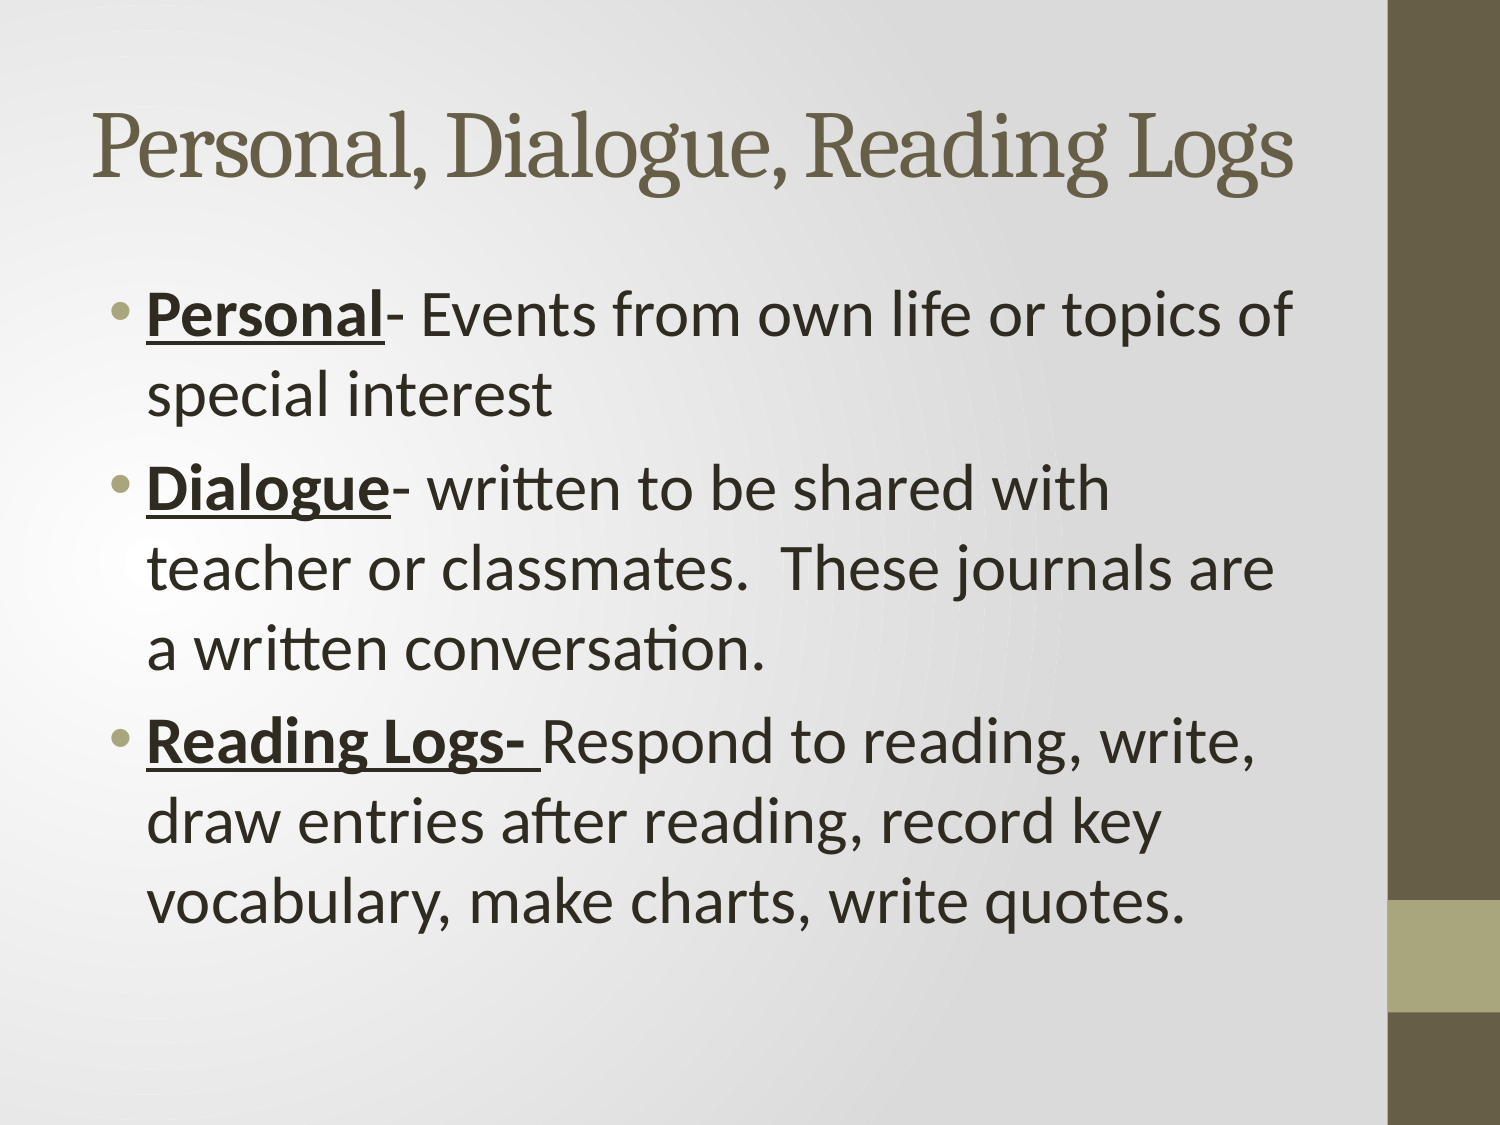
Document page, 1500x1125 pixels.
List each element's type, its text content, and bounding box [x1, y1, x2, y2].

list Personal- Events from own life or topics of special interest Dialogue- written to be shared with teacher or classmates. These journals are a written conversation. Reading Logs- Respond to reading, write, draw entries after reading, record key vocabulary, make charts, write quotes. [75, 262, 1325, 1050]
title Personal, Dialogue, Reading Logs [75, 45, 1325, 233]
